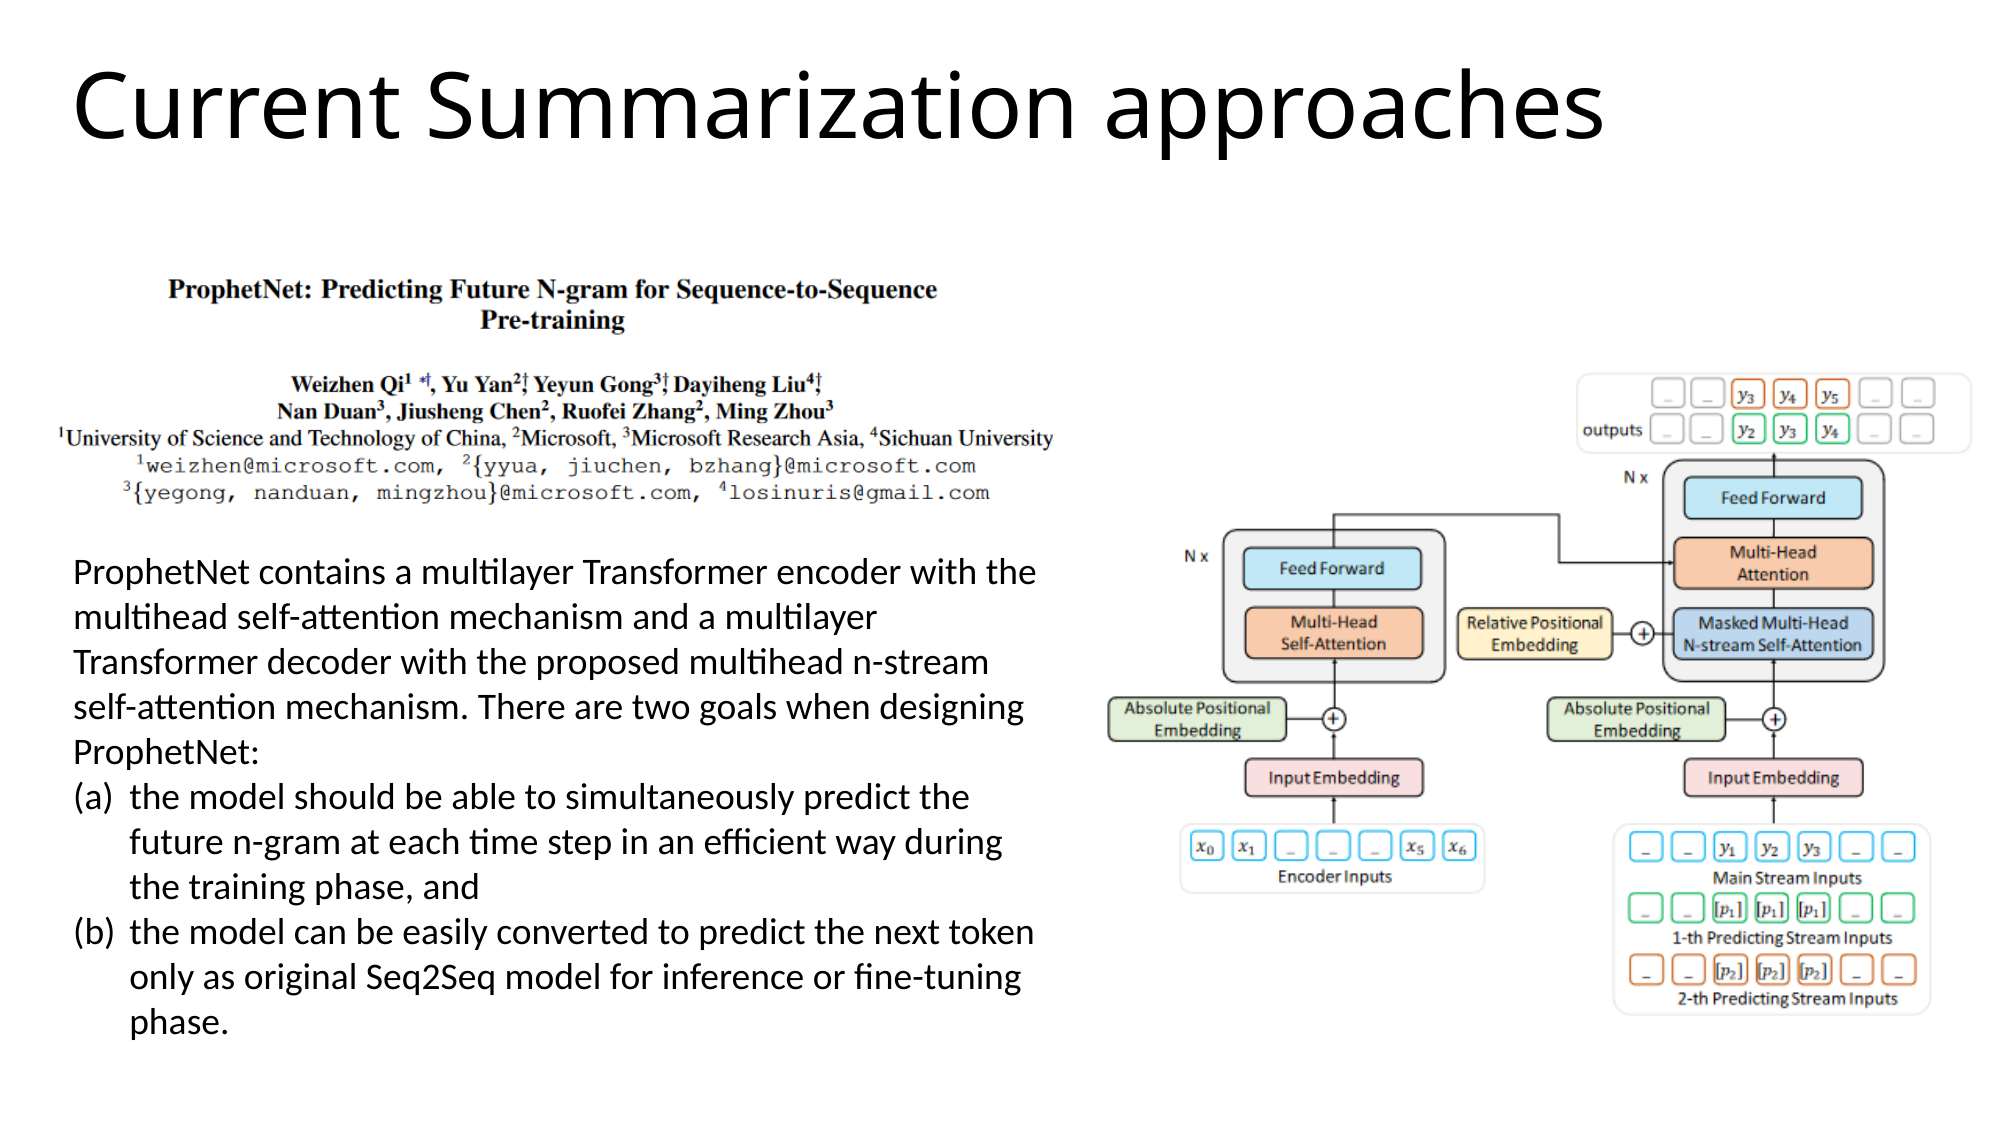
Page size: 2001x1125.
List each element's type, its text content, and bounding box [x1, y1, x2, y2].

text_box ProphetNet contains a multilayer Transformer encoder with the multihead self-attention mechanism and a multilayer Transformer decoder with the proposed multihead n-stream self-attention mechanism. There are two goals when designing ProphetNet: the model should be able to simultaneously predict the future n-gram at each time step in an efficient way during the training phase, and the model can be easily converted to predict the next token only as original Seq2Seq model for inference or fine-tuning phase. [58, 539, 1059, 1050]
title Current Summarization approaches [56, 0, 1782, 218]
picture [30, 237, 2000, 1035]
